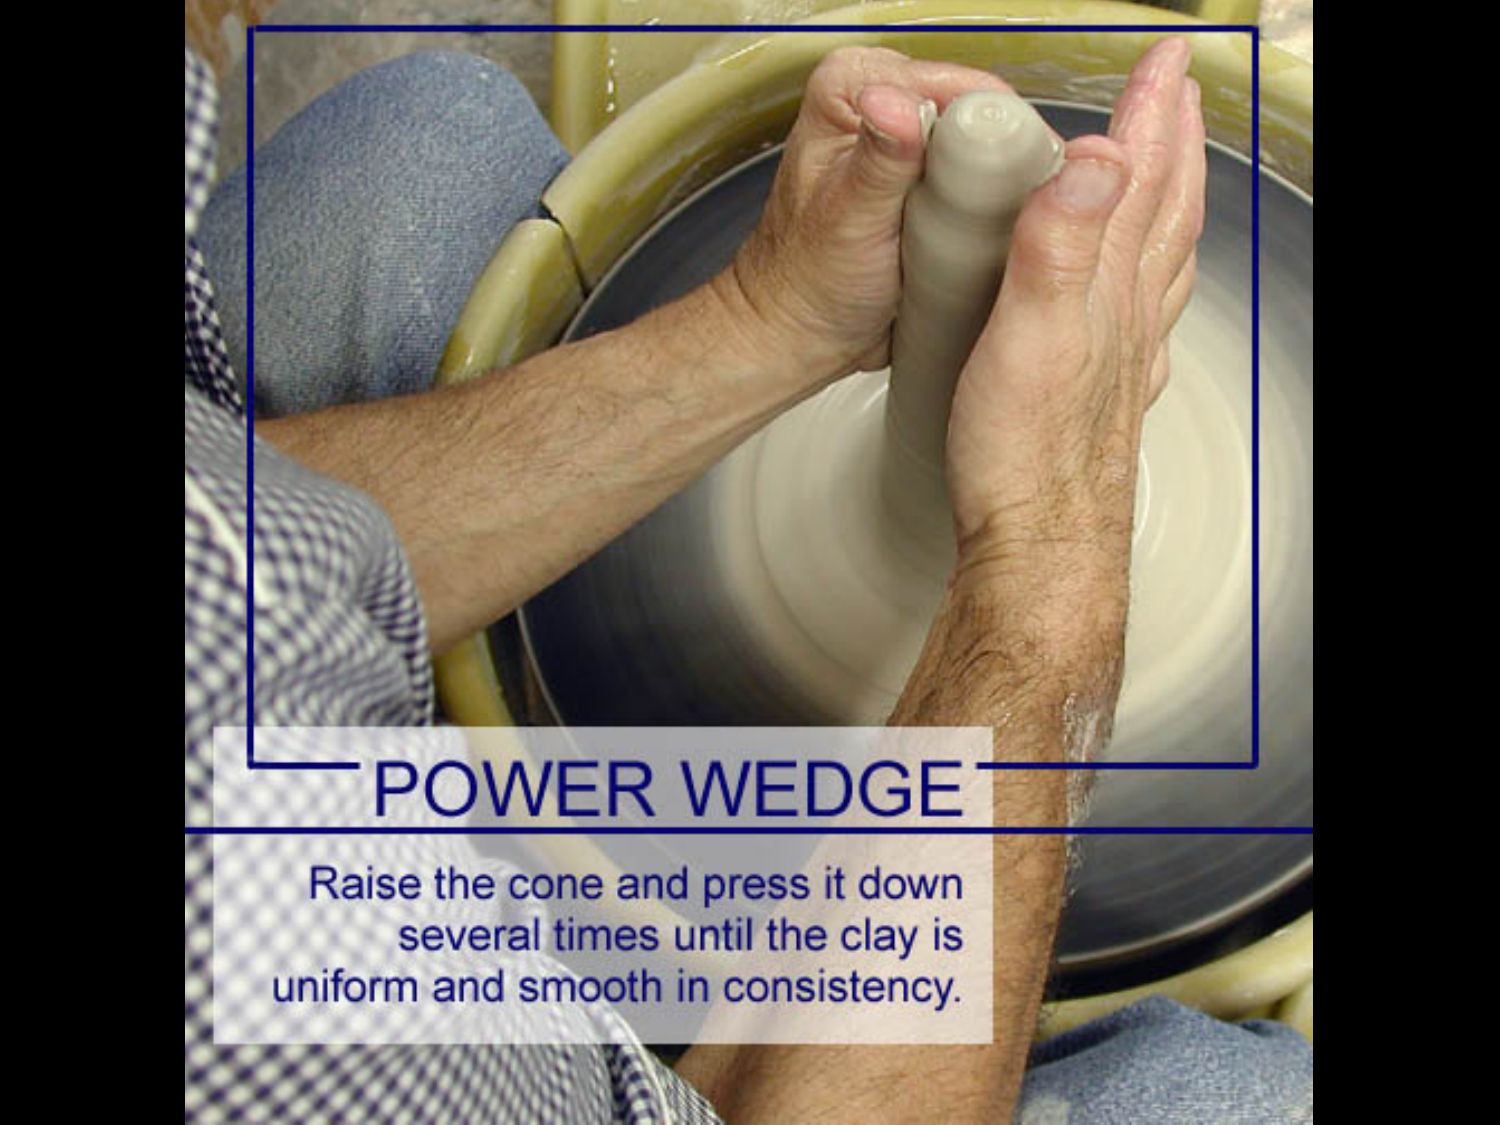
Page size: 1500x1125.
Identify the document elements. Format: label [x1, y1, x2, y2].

picture [184, 0, 1313, 1125]
